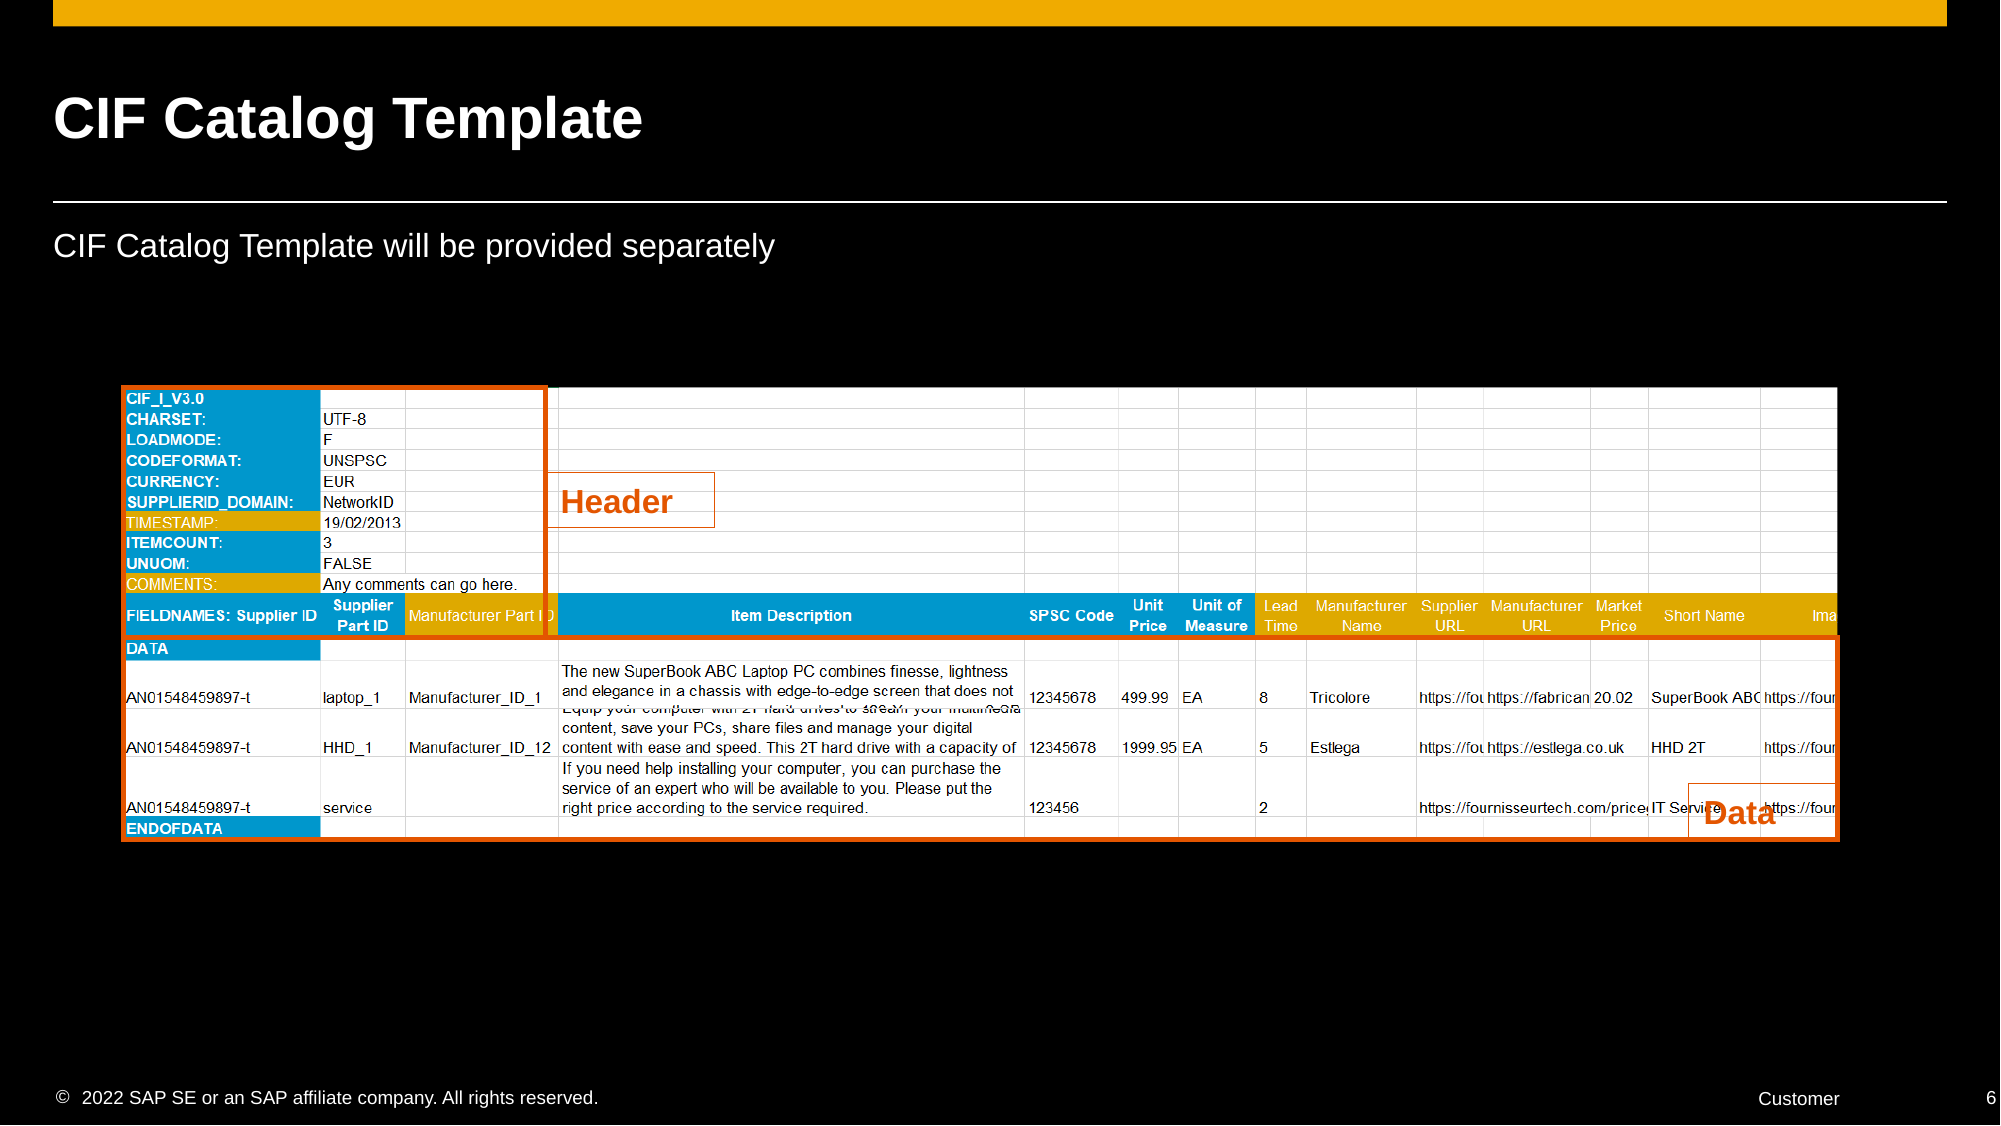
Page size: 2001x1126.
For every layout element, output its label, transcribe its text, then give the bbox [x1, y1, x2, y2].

text_box CIF Catalog Template will be provided separately [53, 223, 1459, 264]
title CIF Catalog Template [53, 53, 1947, 178]
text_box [123, 386, 1838, 840]
